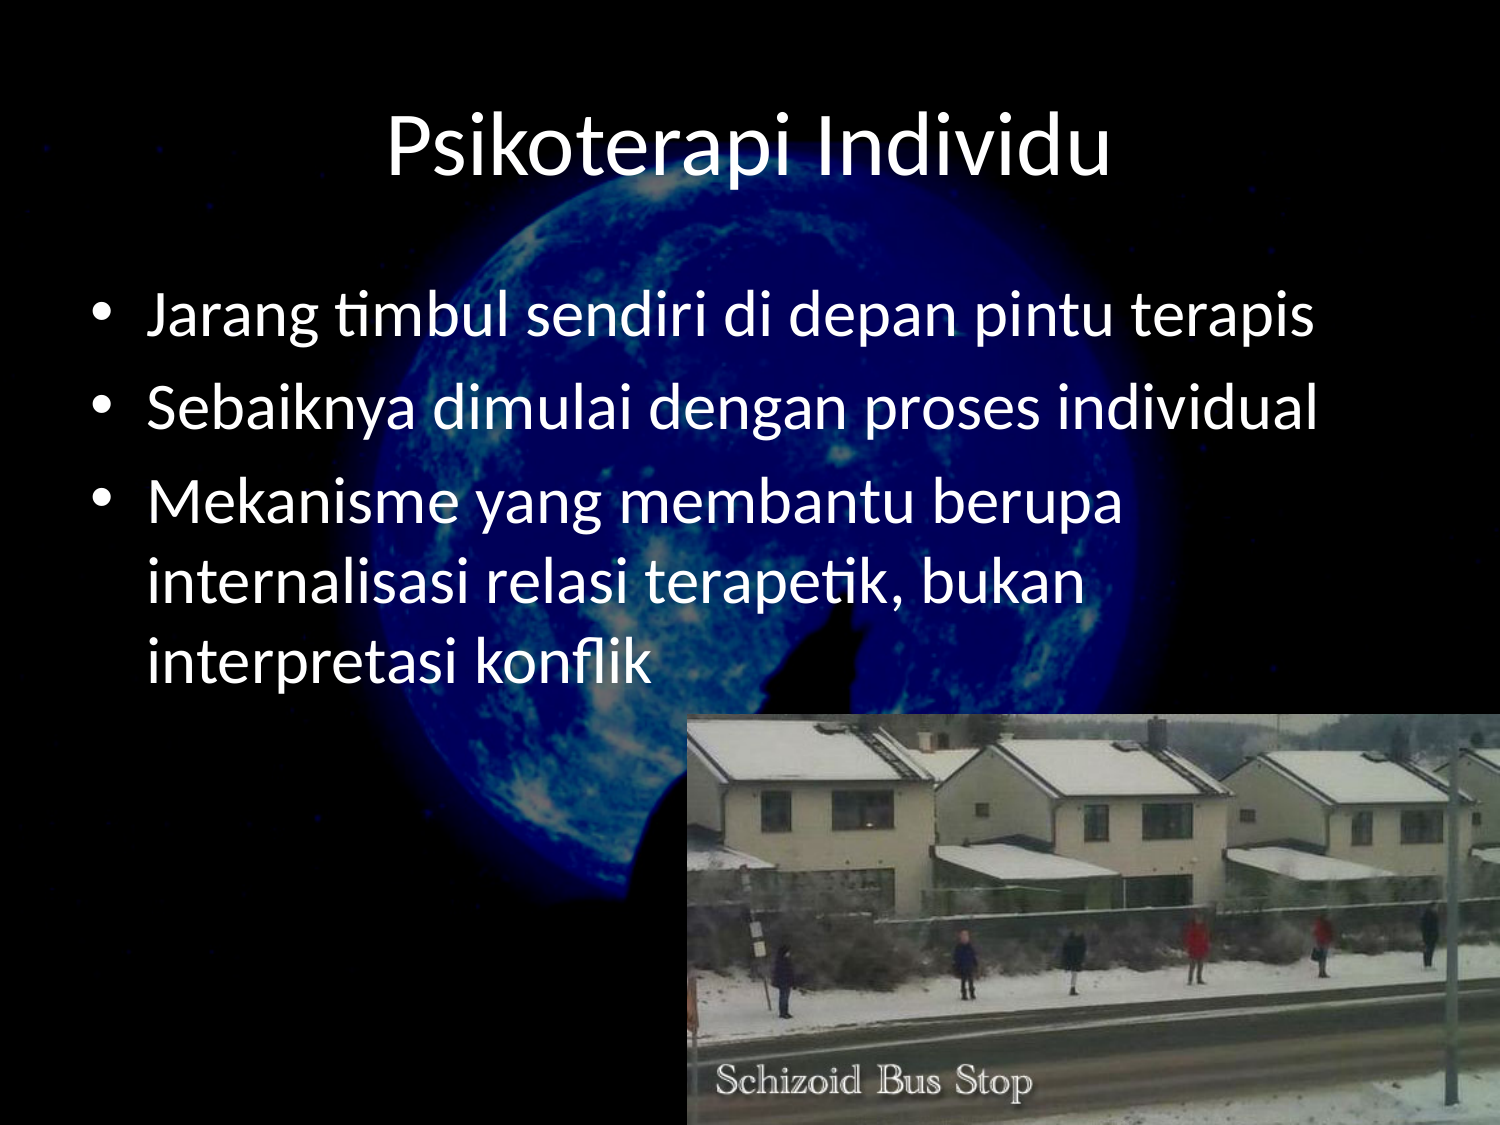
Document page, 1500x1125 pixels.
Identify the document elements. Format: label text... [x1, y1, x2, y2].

list Jarang timbul sendiri di depan pintu terapis Sebaiknya dimulai dengan proses individual Mekanisme yang membantu berupa internalisasi relasi terapetik, bukan interpretasi konflik [75, 262, 1425, 1005]
title Psikoterapi Individu [75, 45, 1425, 233]
picture [0, 0, 1500, 1125]
